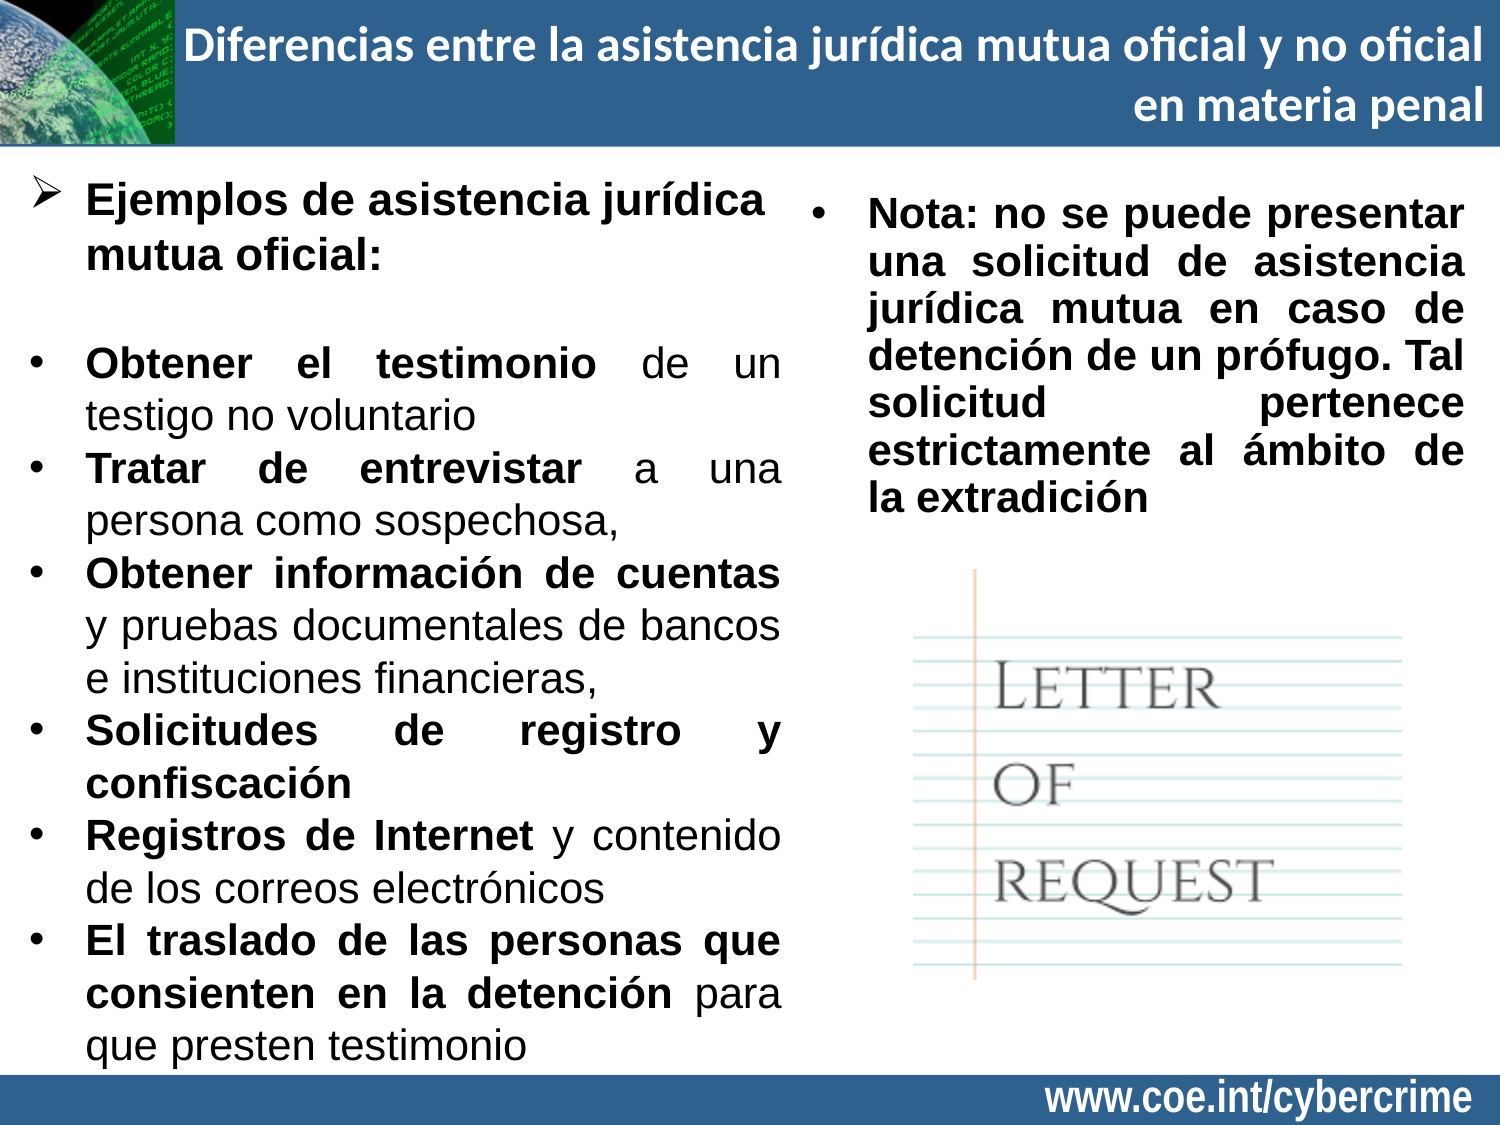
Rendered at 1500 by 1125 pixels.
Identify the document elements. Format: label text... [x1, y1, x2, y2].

text_box www.coe.int/cybercrime [1030, 1059, 1500, 1125]
text_box Diferencias entre la asistencia jurídica mutua oficial y no oficial en materia penal [177, 0, 1500, 149]
text_box [0, 1073, 1030, 1125]
picture [913, 569, 1402, 980]
picture [0, 0, 175, 144]
text_box Ejemplos de asistencia jurídica mutua oficial: Obtener el testimonio de un testigo no voluntario Tratar de entrevistar a una persona como sospechosa, Obtener información de cuentas y pruebas documentales de bancos e instituciones financieras, Solicitudes de registro y confiscación Registros de Internet y contenido de los correos electrónicos El traslado de las personas que consienten en la detención para que presten testimonio [14, 162, 797, 1077]
text_box Nota: no se puede presentar una solicitud de asistencia jurídica mutua en caso de detención de un prófugo. Tal solicitud pertenece estrictamente al ámbito de la extradición [796, 183, 1480, 530]
